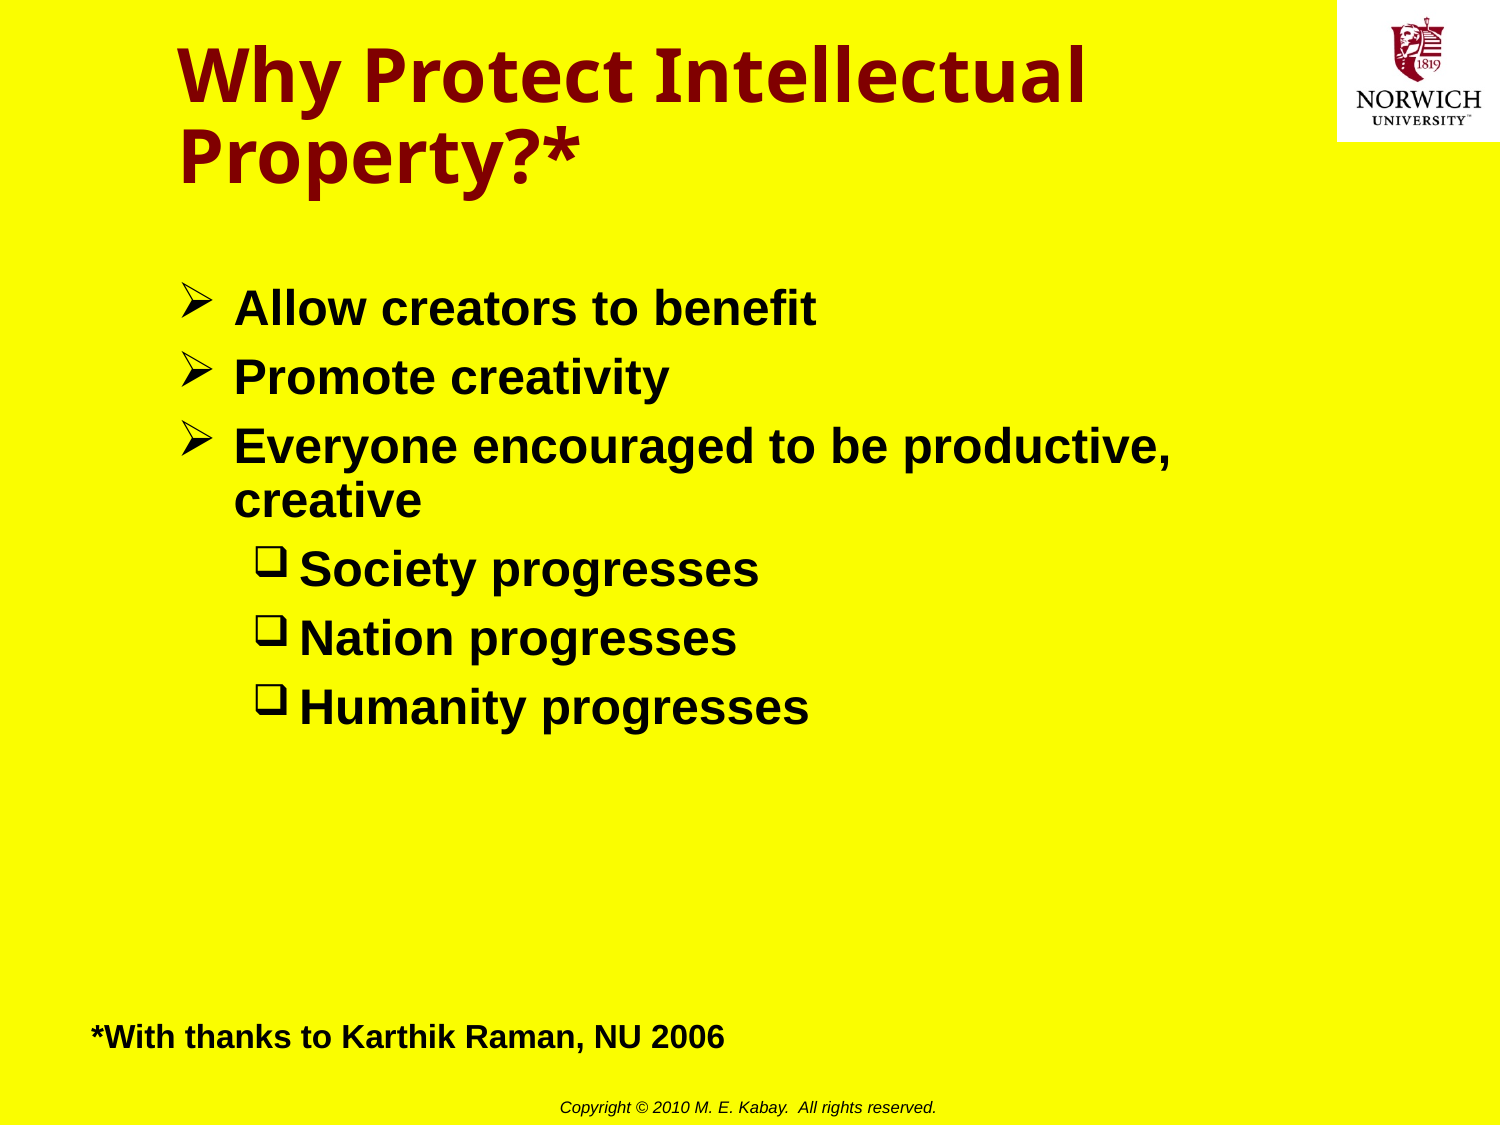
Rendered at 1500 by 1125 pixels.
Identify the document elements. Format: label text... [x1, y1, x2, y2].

title Why Protect Intellectual Property?* [161, 24, 1339, 213]
text_box *With thanks to Karthik Raman, NU 2006 [76, 1008, 741, 1063]
list Allow creators to benefit Promote creativity Everyone encouraged to be productive, creative Society progresses Nation progresses Humanity progresses [161, 274, 1339, 1039]
picture [1337, 0, 1500, 142]
